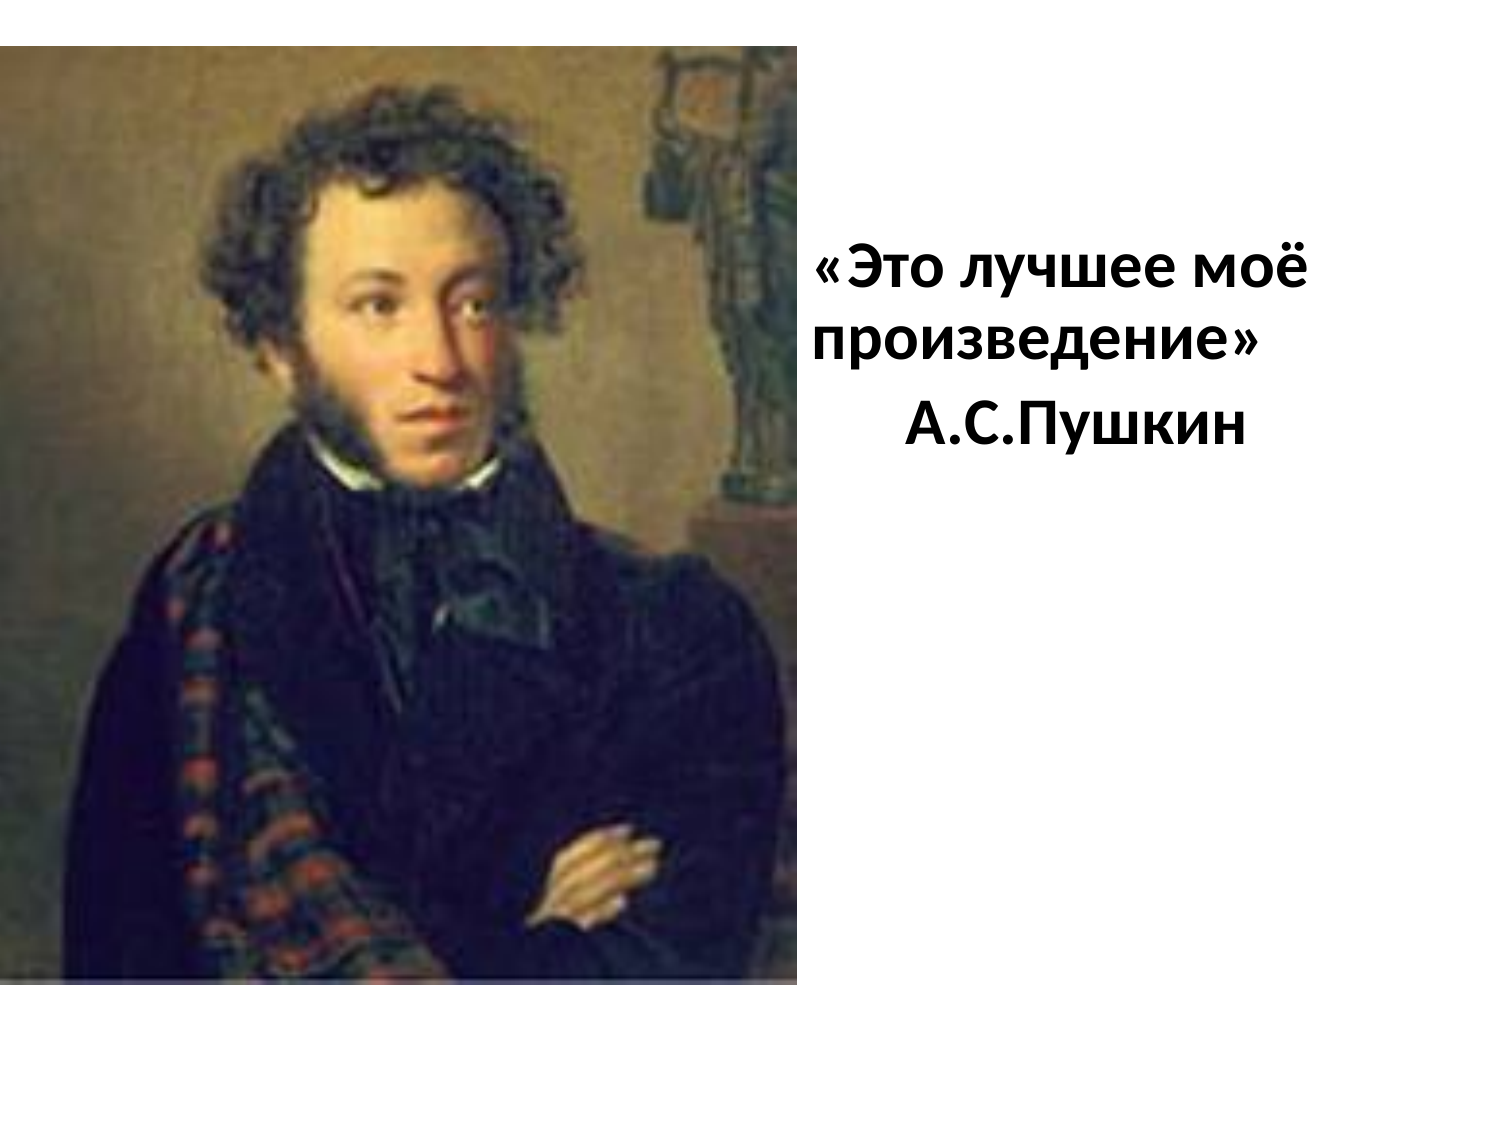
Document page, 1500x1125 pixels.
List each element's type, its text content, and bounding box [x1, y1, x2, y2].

picture [0, 46, 798, 985]
list «Это лучшее моё произведение» А.С.Пушкин [740, 222, 1500, 1012]
